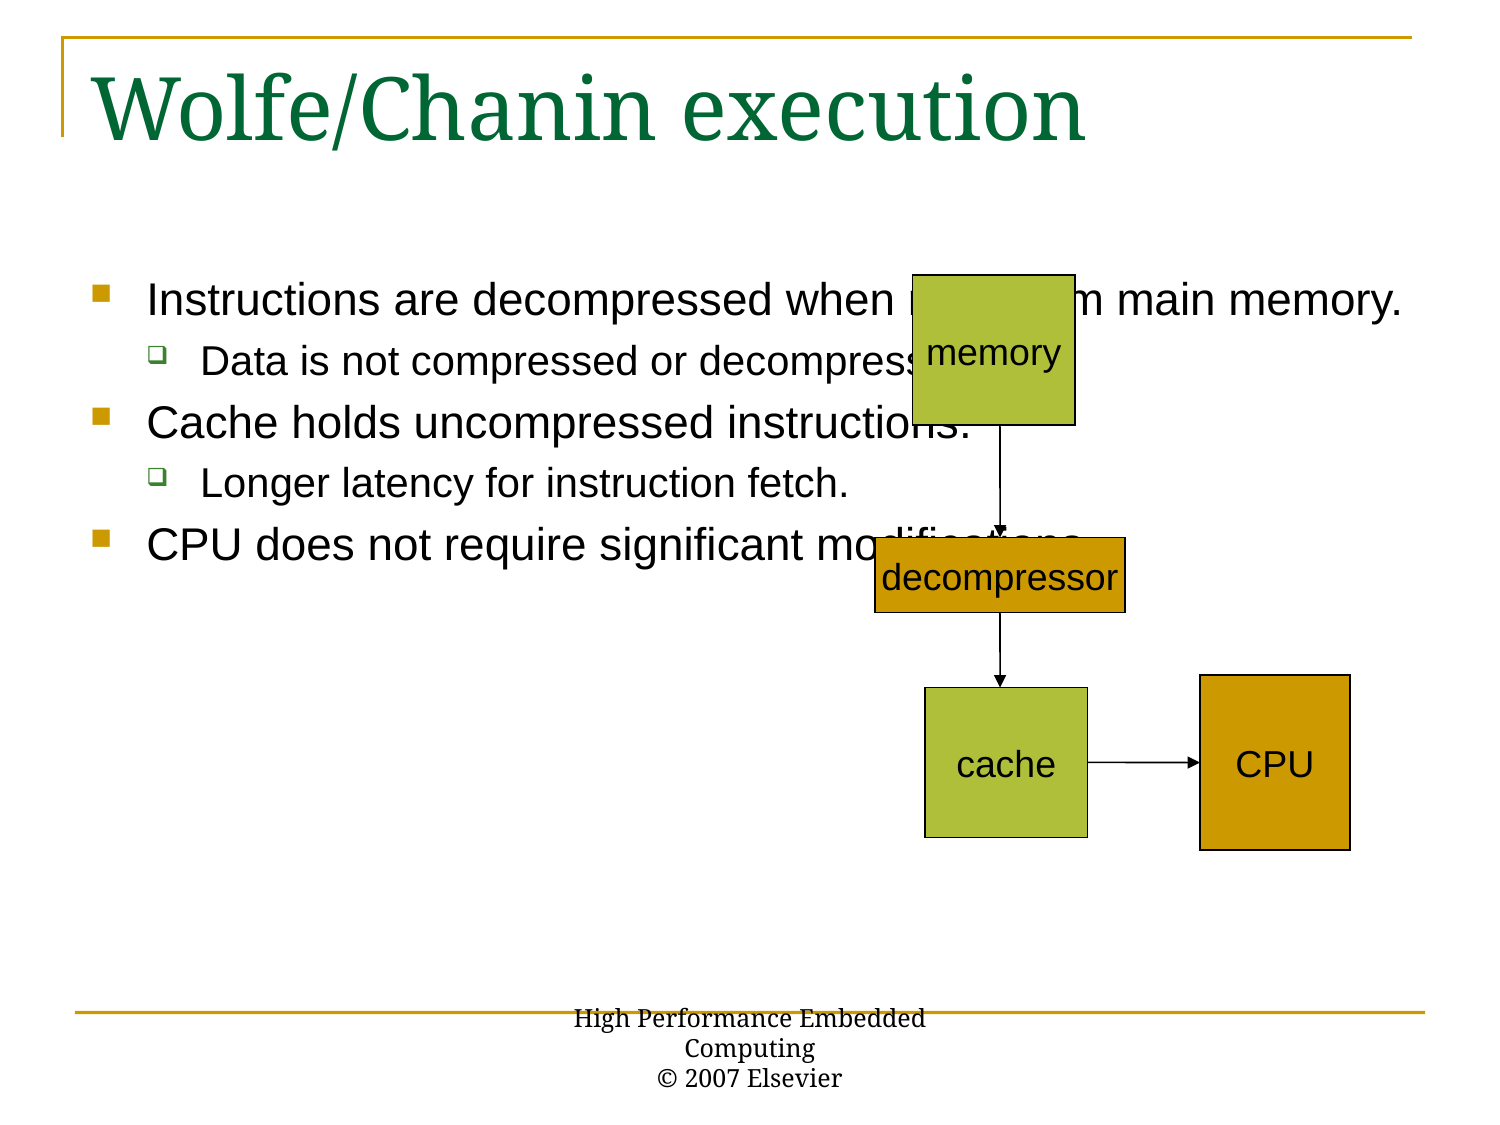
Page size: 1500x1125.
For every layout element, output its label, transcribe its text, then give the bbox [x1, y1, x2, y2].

footer High Performance Embedded Computing © 2007 Elsevier [512, 1025, 988, 1100]
title Wolfe/Chanin execution [75, 45, 1425, 233]
text_box memory [912, 274, 1075, 425]
text_box cache [924, 687, 1088, 838]
text_box [993, 612, 1007, 688]
text_box CPU [1199, 675, 1350, 850]
text_box [1087, 756, 1201, 769]
text_box [993, 424, 1007, 538]
text_box decompressor [875, 537, 1125, 613]
list Instructions are decompressed when read from main memory. Data is not compressed or decompressed. Cache holds uncompressed instructions. Longer latency for instruction fetch. CPU does not require significant modifications. [75, 262, 1425, 1006]
